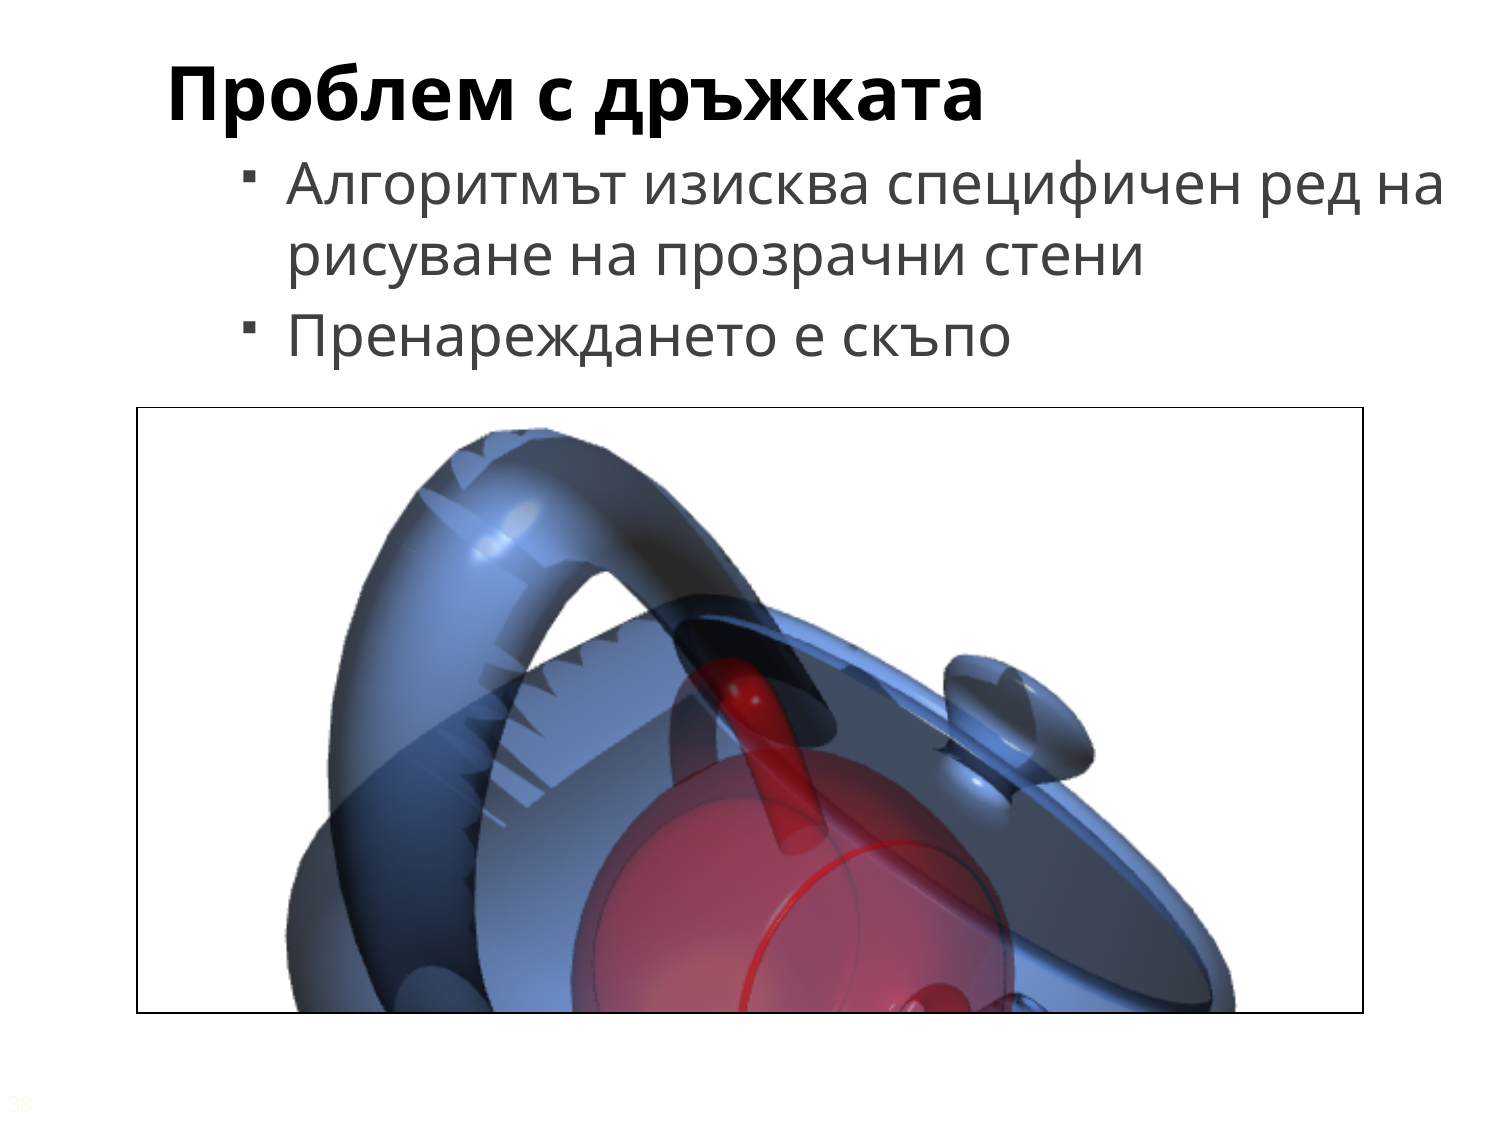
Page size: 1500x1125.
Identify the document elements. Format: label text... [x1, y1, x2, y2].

list Проблем с дръжката Алгоритмът изисква специфичен ред на рисуване на прозрачни стени Пренареждането е скъпо [150, 37, 1488, 1113]
picture [137, 407, 1363, 1013]
